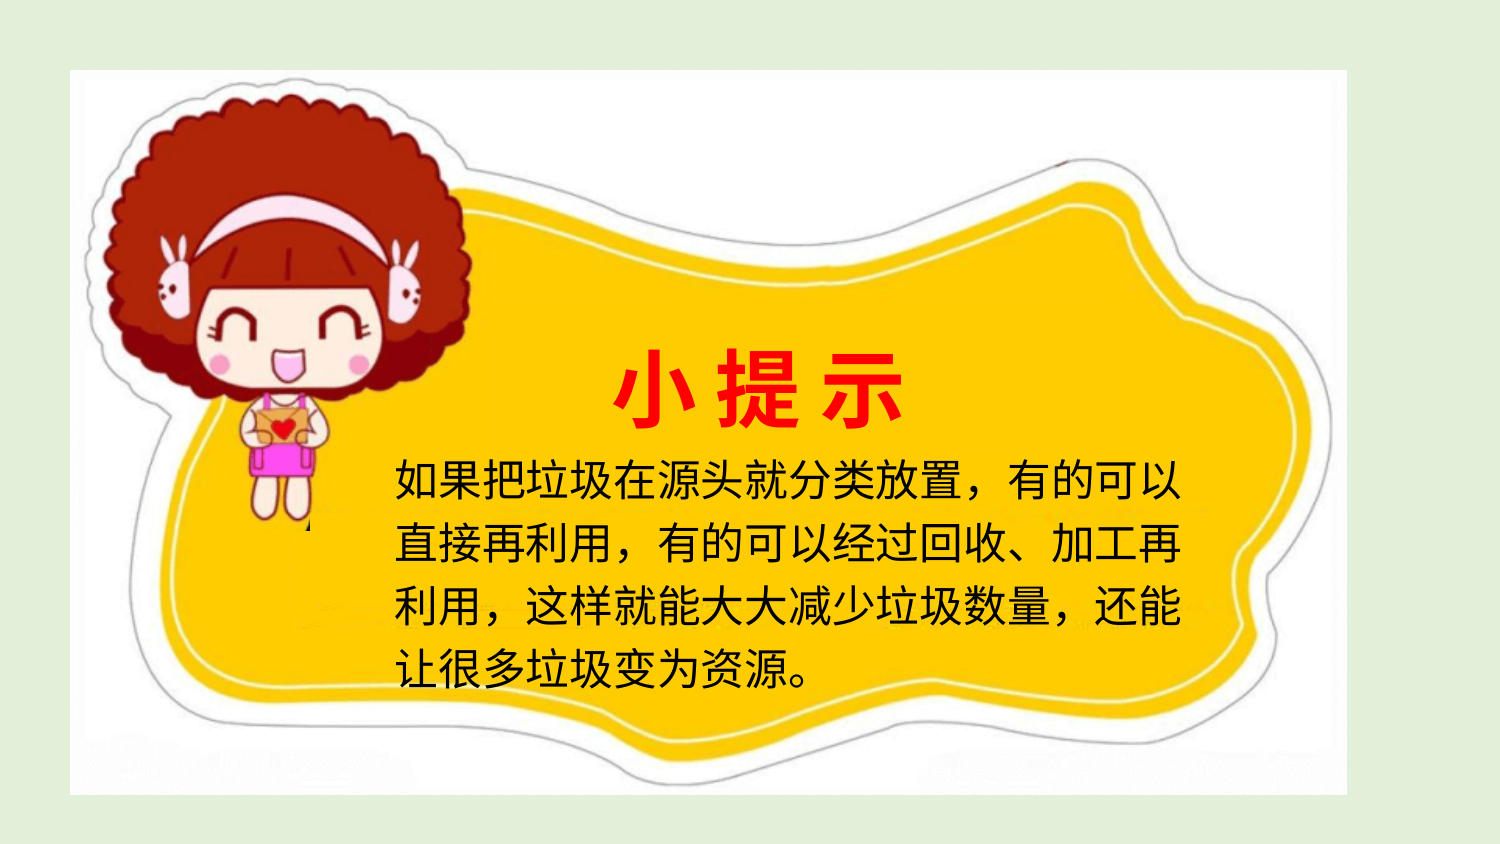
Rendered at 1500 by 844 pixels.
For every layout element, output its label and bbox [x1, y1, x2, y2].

text_box [70, 70, 1347, 795]
